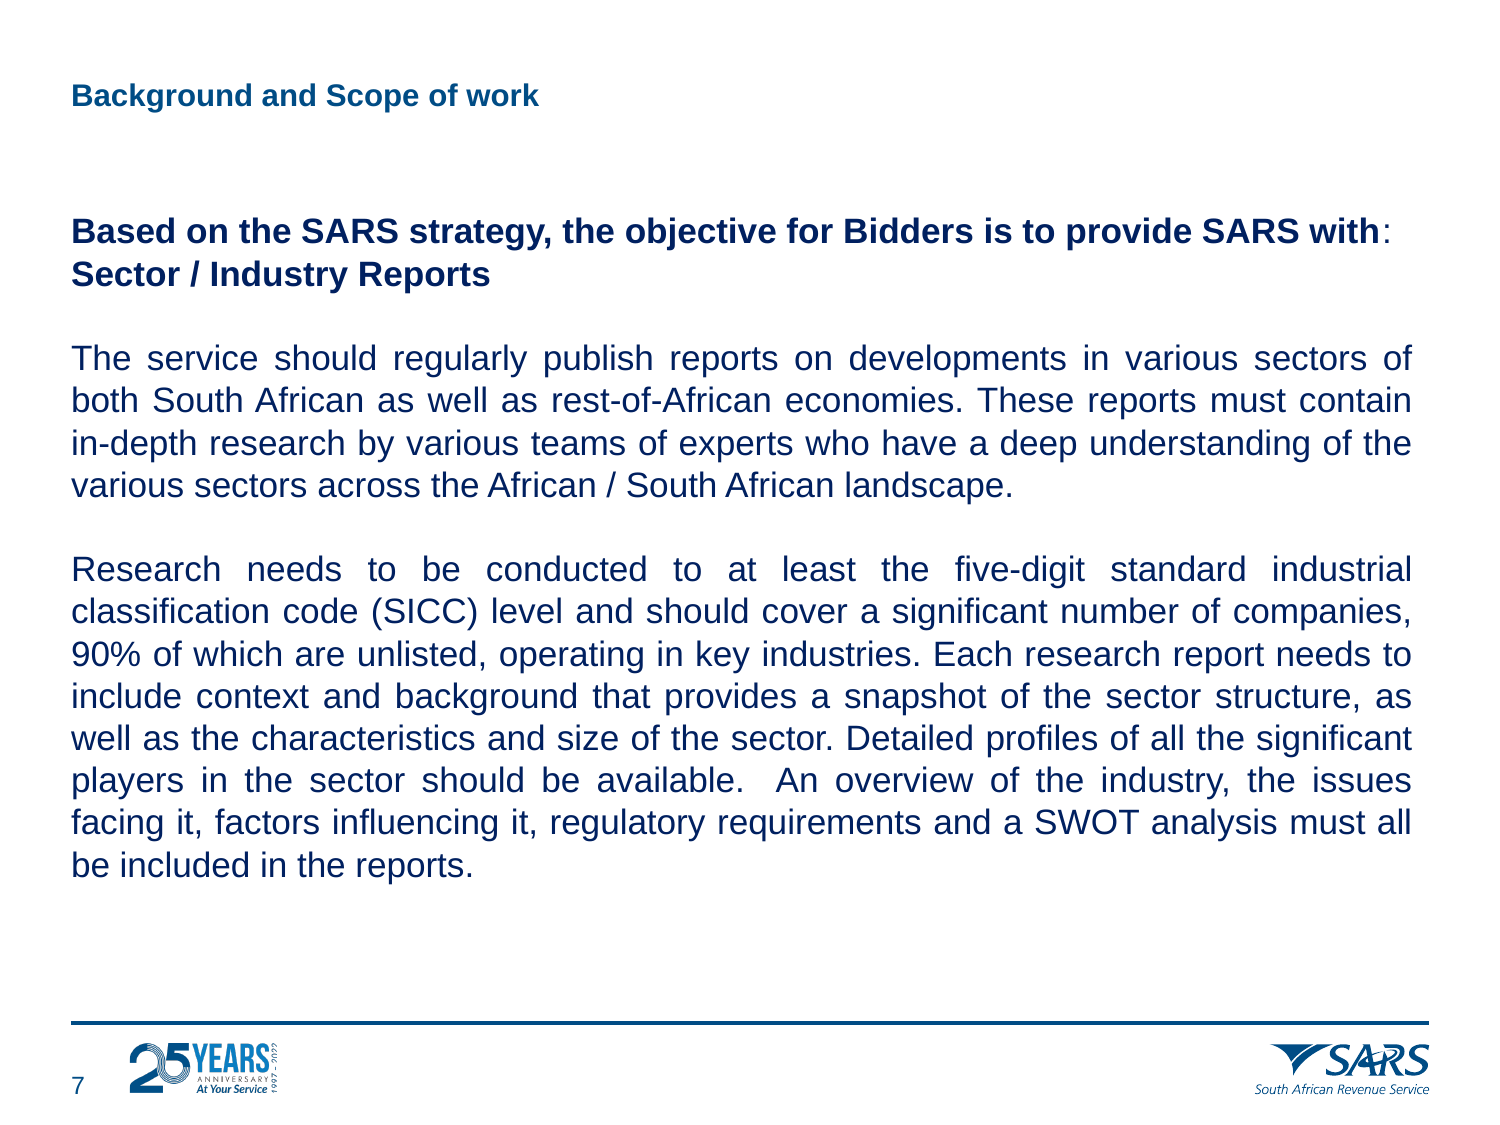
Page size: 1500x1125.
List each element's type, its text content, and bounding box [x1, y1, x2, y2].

title Background and Scope of work [56, 72, 1350, 160]
slide_number 6 [56, 1054, 394, 1115]
list Based on the SARS strategy, the objective for Bidders is to provide SARS with: Sector / Industry Reports The service should regularly publish reports on developments in various sectors of both South African as well as rest-of-African economies. These reports must contain in-depth research by various teams of experts who have a deep understanding of the various sectors across the African / South African landscape. Research needs to be conducted to at least the five-digit standard industrial classification code (SICC) level and should cover a significant number of companies, 90% of which are unlisted, operating in key industries. Each research report needs to include context and background that provides a snapshot of the sector structure, as well as the characteristics and size of the sector. Detailed profiles of all the significant players in the sector should be available. An overview of the industry, the issues facing it, factors influencing it, regulatory requirements and a SWOT analysis must all be included in the reports. [55, 201, 1430, 898]
